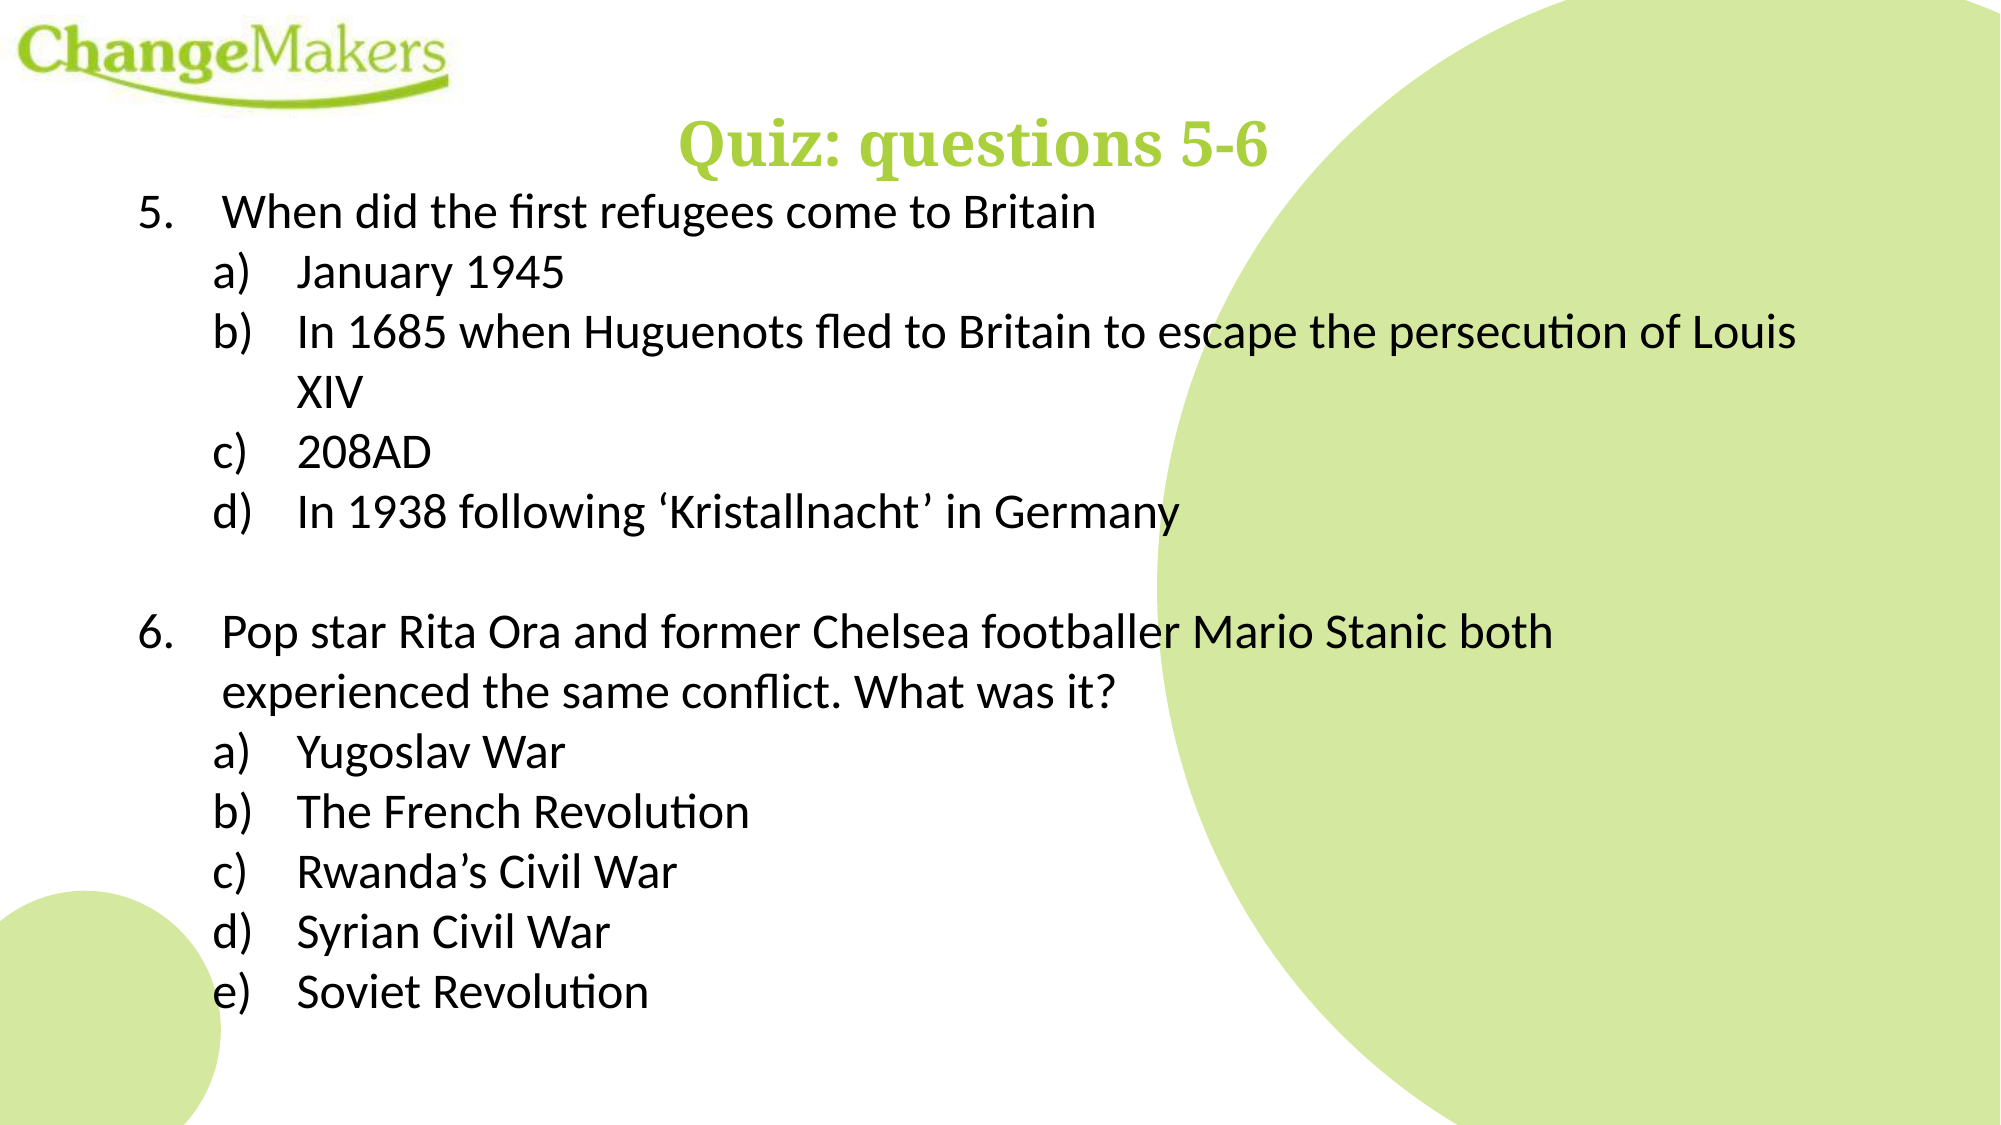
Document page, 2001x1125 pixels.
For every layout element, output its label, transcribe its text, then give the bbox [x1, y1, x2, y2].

picture [0, 15, 508, 118]
text_box Quiz: questions 5-6 When did the first refugees come to Britain January 1945 In 1685 when Huguenots fled to Britain to escape the persecution of Louis XIV 208AD In 1938 following ‘Kristallnacht’ in Germany Pop star Rita Ora and former Chelsea footballer Mario Stanic both experienced the same conflict. What was it? Yugoslav War The French Revolution Rwanda’s Civil War Syrian Civil War Soviet Revolution [122, 59, 1826, 1027]
